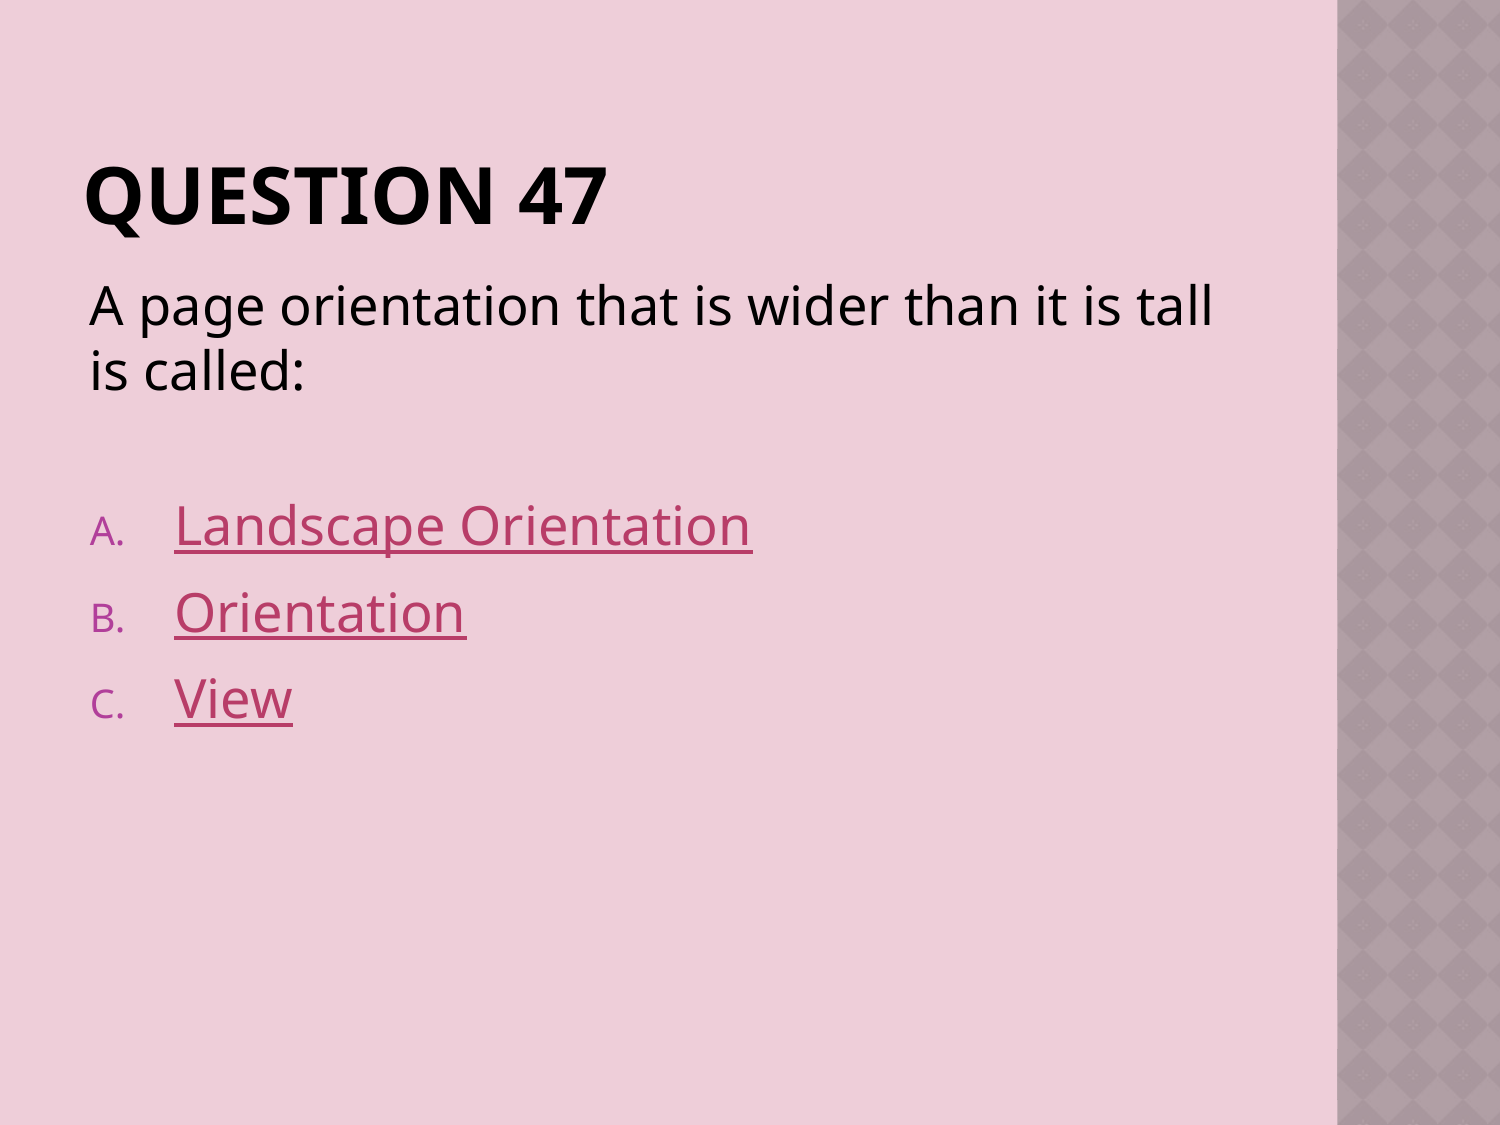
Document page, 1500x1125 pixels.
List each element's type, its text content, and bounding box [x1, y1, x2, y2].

list A page orientation that is wider than it is tall is called: Landscape Orientation Orientation View [75, 264, 1263, 1059]
title Question 47 [75, 52, 1263, 240]
